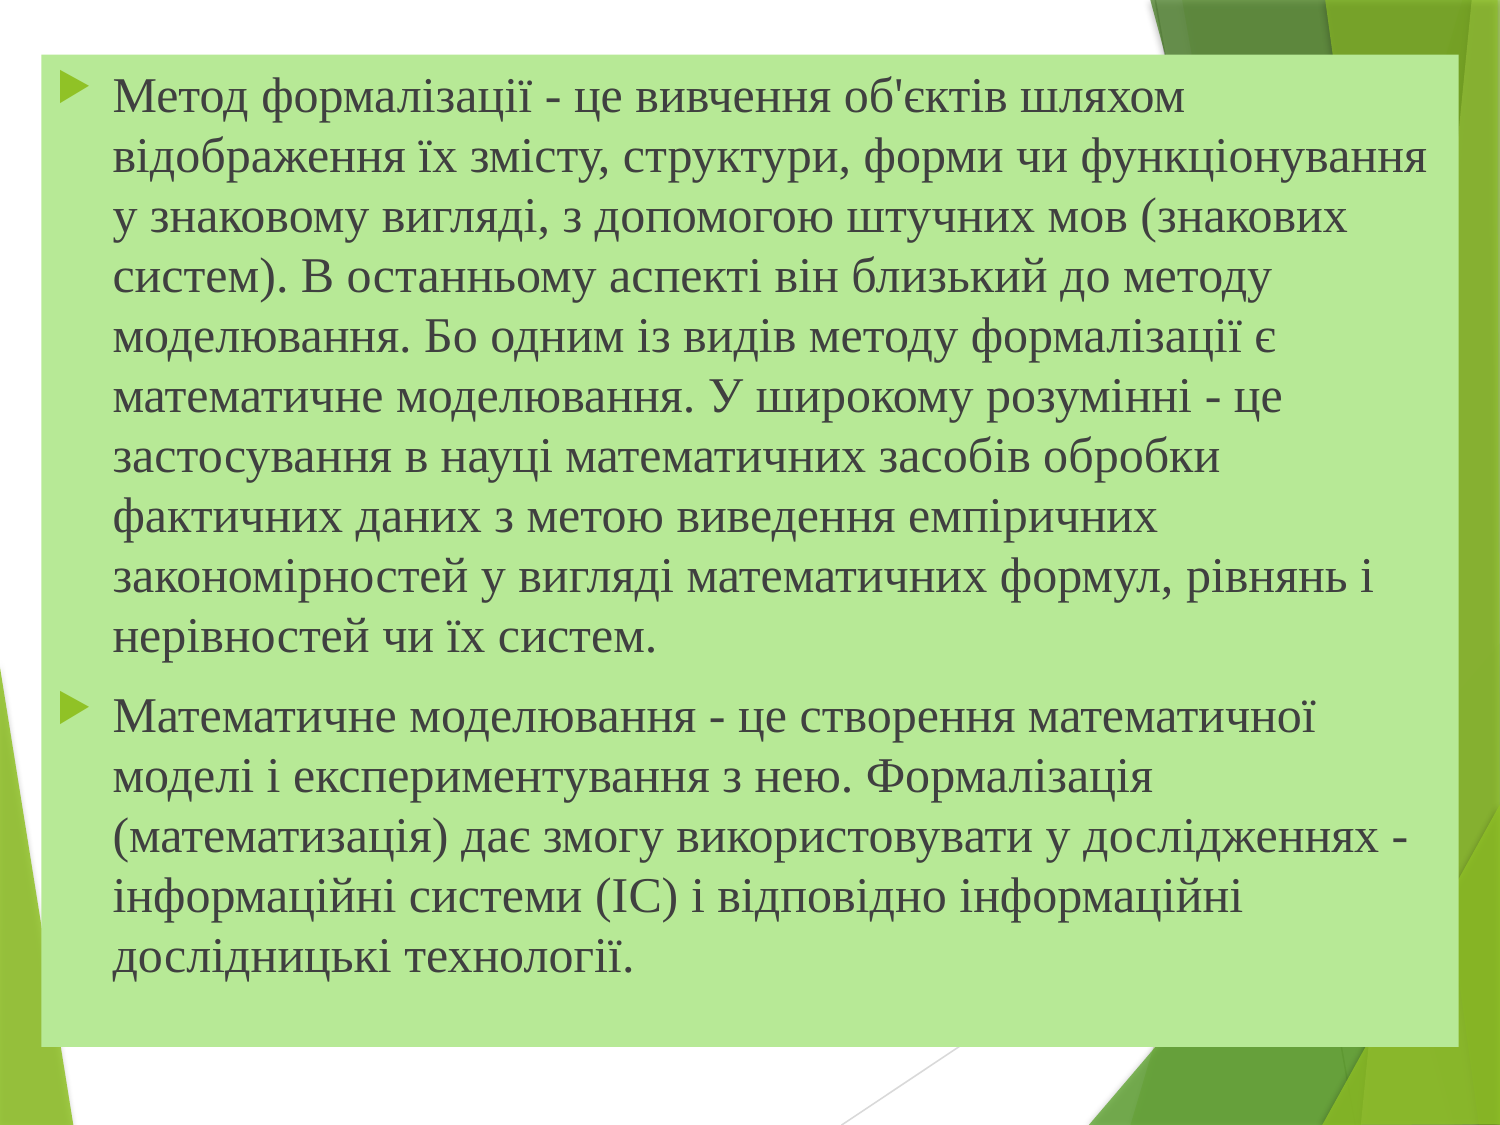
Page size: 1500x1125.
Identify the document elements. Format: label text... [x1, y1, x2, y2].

list Метод формалізації - це вивчення об'єктів шляхом відображення їх змісту, структури, форми чи функціонування у знаковому вигляді, з допомогою штучних мов (знакових систем). В останньому аспекті він близький до методу моделювання. Бо одним із видів методу формалізації є математичне моделювання. У широкому розумінні - це застосування в науці математичних засобів обробки фактичних даних з метою виведення емпіричних закономірностей у вигляді математичних формул, рівнянь і нерівностей чи їх систем. Математичне моделювання - це створення математичної моделі і експериментування з нею. Формалізація (математизація) дає змогу використовувати у дослідженнях - інформаційні системи (ІС) і відповідно інформаційні дослідницькі технології. [41, 54, 1459, 1047]
